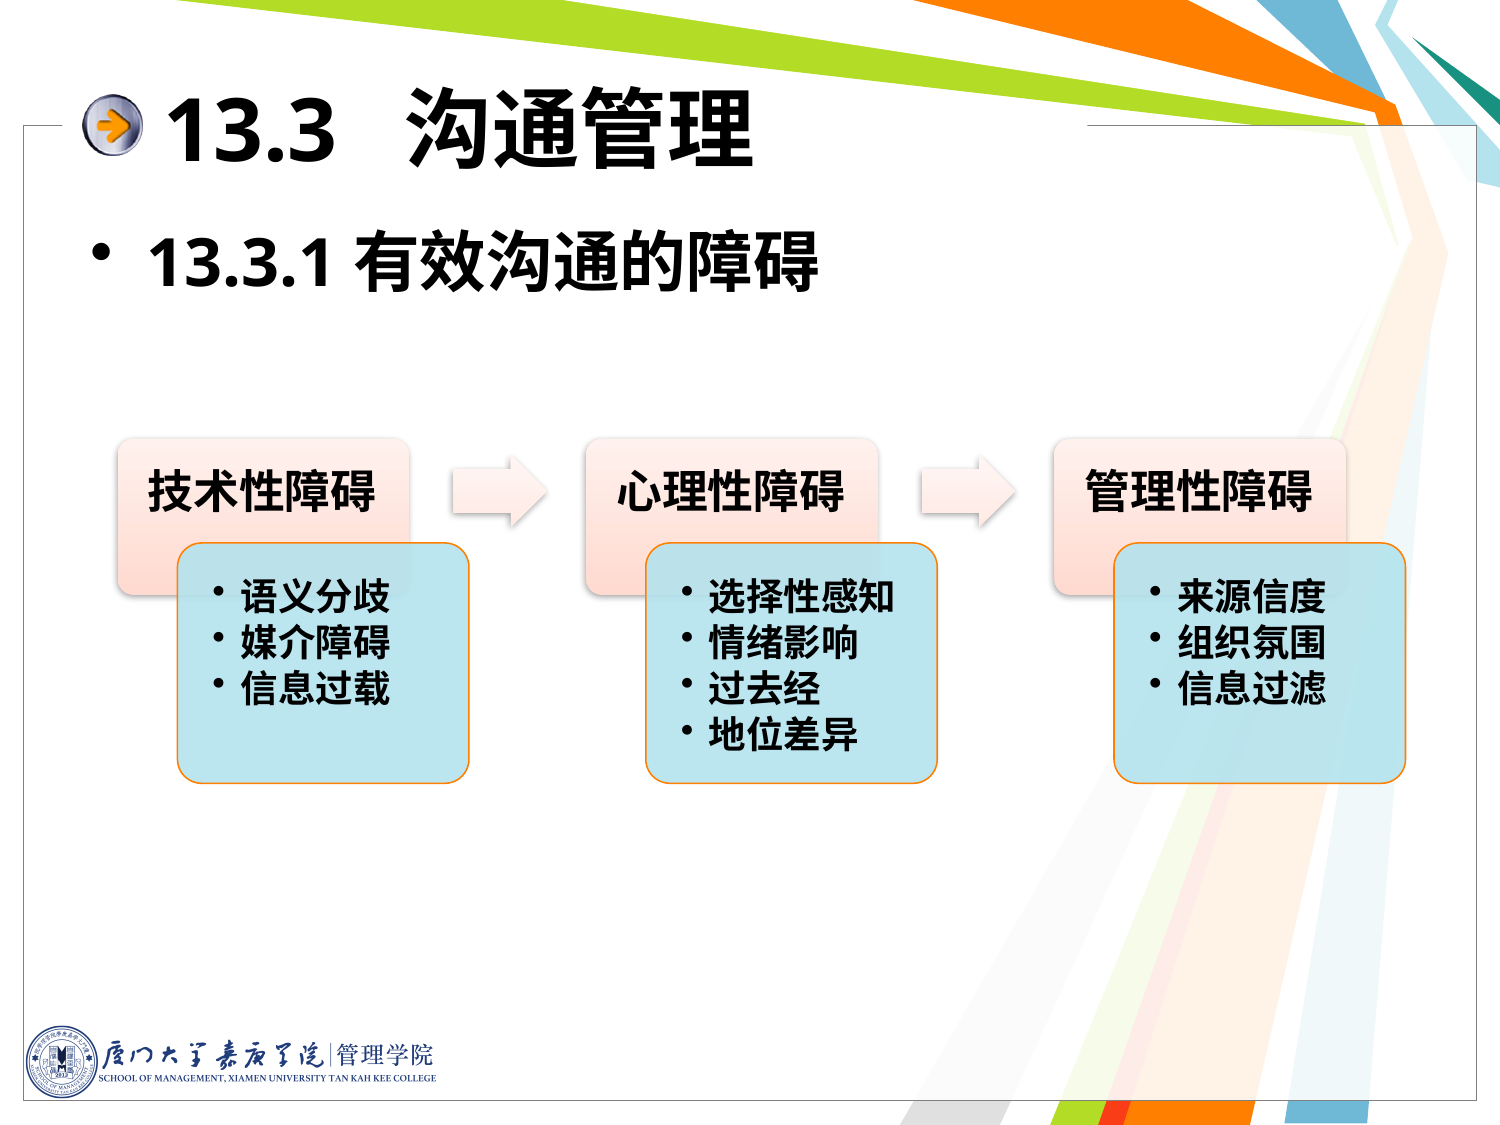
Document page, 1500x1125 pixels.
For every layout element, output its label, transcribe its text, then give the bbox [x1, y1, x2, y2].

list 13.3.1有效沟通的障碍 [75, 212, 1425, 340]
picture [24, 1024, 438, 1100]
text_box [116, 261, 1407, 962]
picture [82, 94, 143, 156]
title 13.3 沟通管理 [148, 32, 1182, 212]
